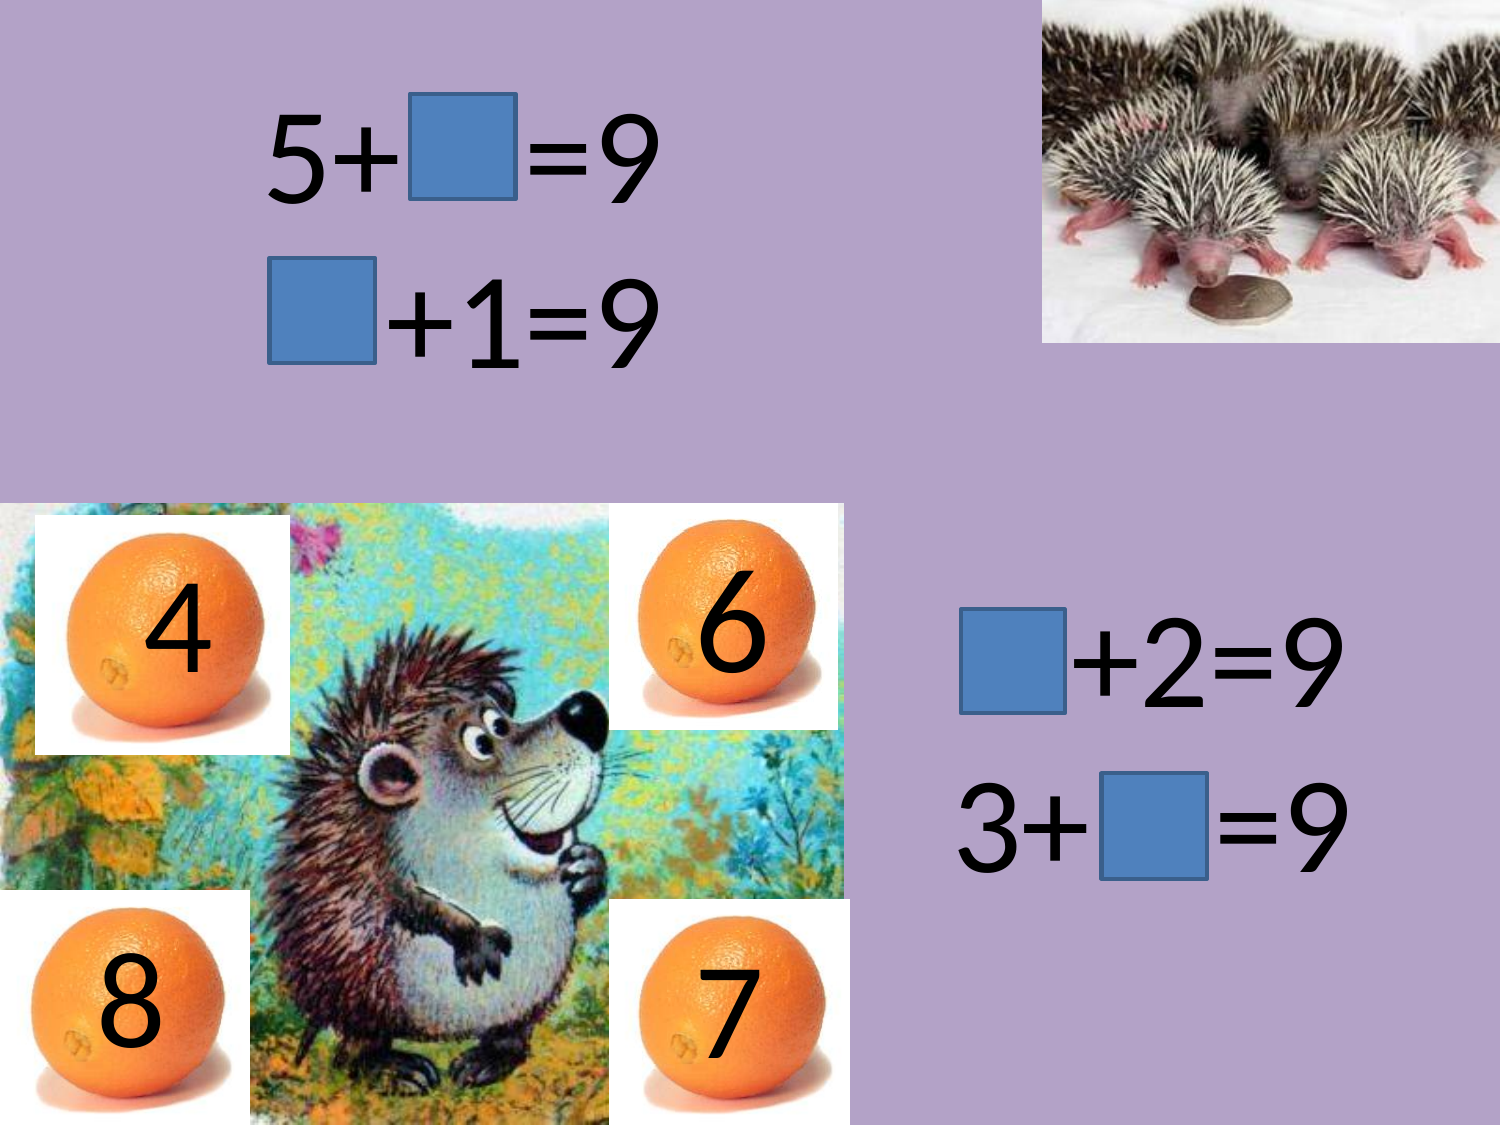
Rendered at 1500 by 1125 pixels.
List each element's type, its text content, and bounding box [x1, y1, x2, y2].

picture [1042, 0, 1500, 343]
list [0, 890, 250, 1125]
text_box [267, 256, 377, 365]
text_box [1099, 771, 1209, 881]
text_box +2=9 3+ =9 [937, 562, 1382, 908]
picture [0, 503, 850, 1125]
text_box [408, 92, 518, 201]
text_box 5+ =9 +1=9 [58, 58, 868, 404]
